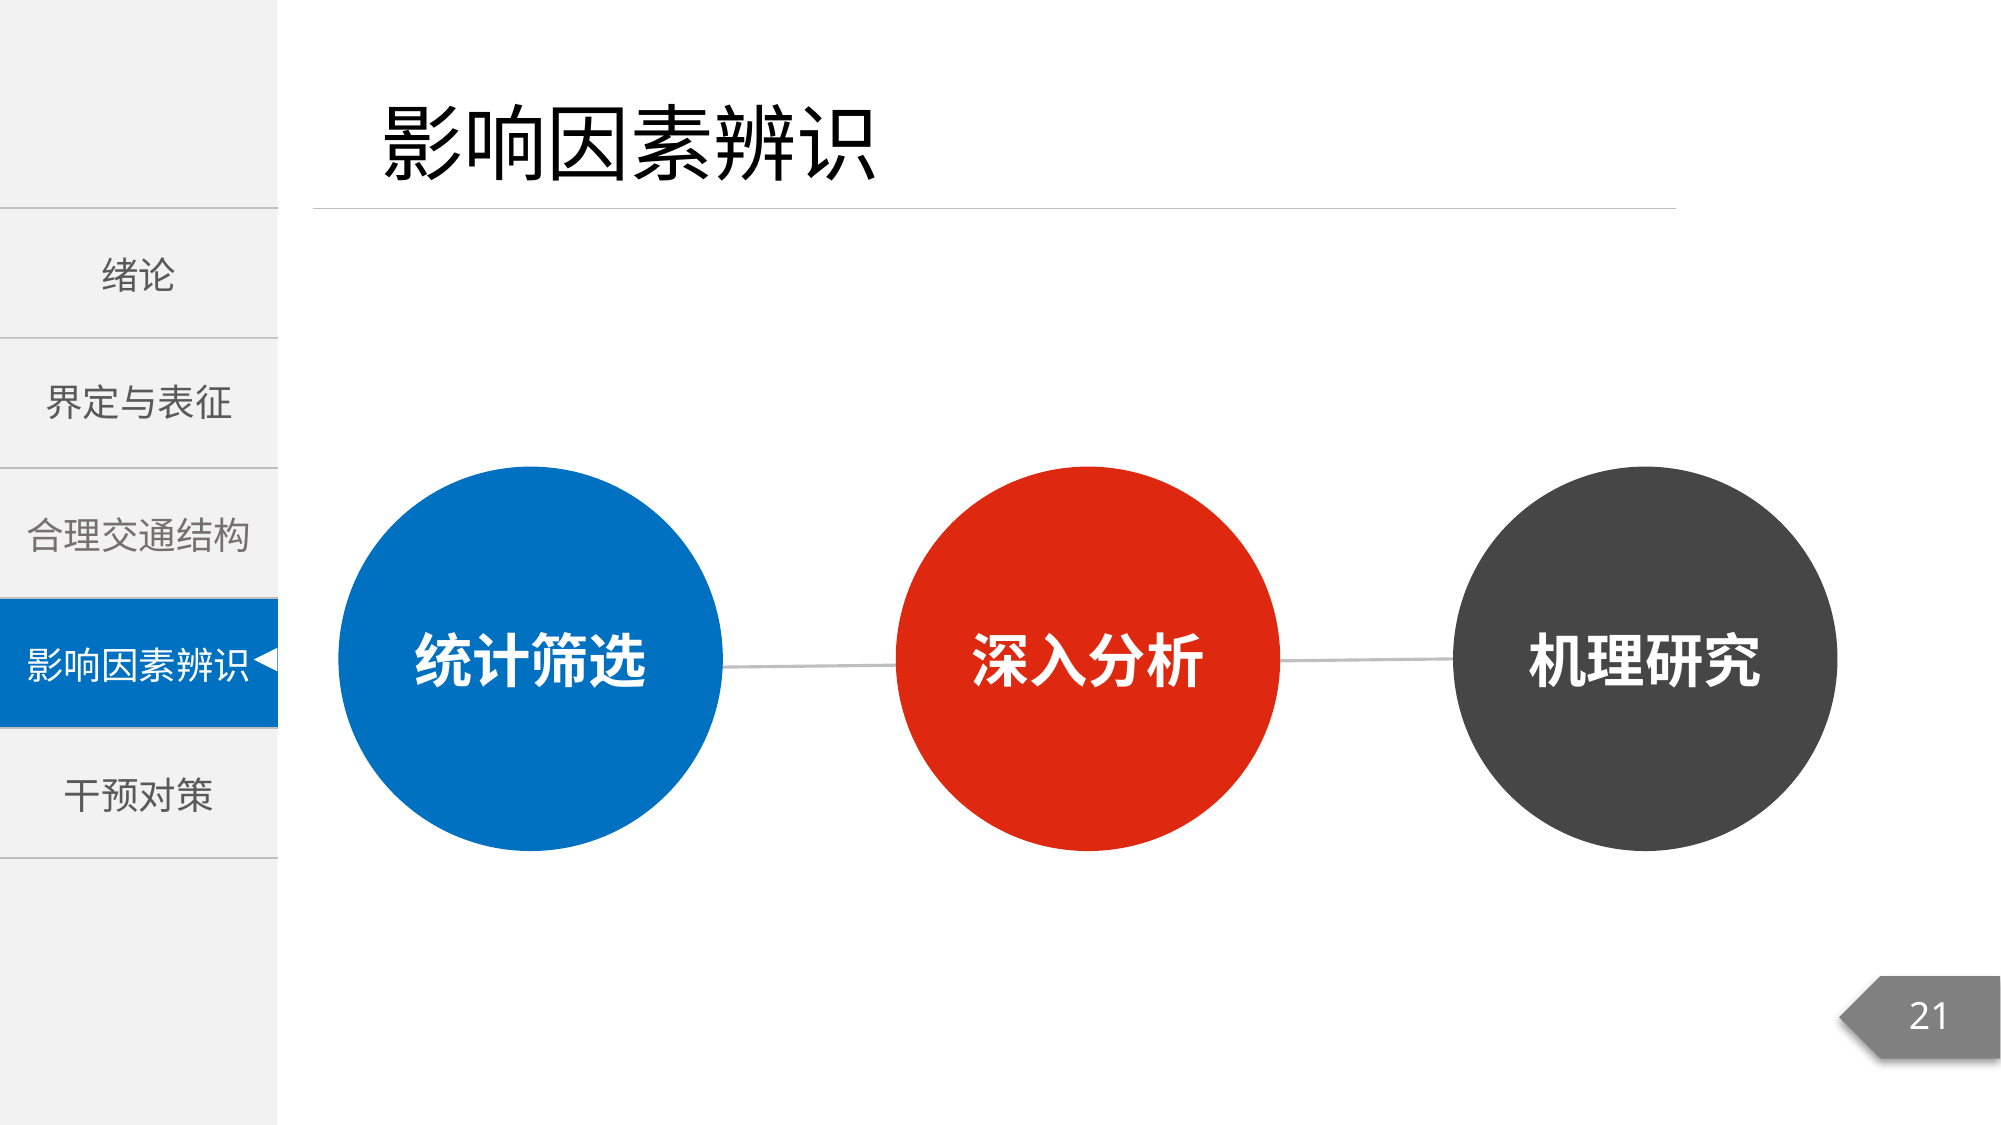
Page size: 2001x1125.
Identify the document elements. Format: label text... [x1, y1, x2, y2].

text_box 机理研究 [1452, 465, 1839, 853]
text_box 深入分析 [895, 670, 1281, 853]
text_box 深入分析 [894, 465, 1282, 658]
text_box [489, 658, 1454, 670]
text_box 统计筛选 [337, 465, 724, 853]
